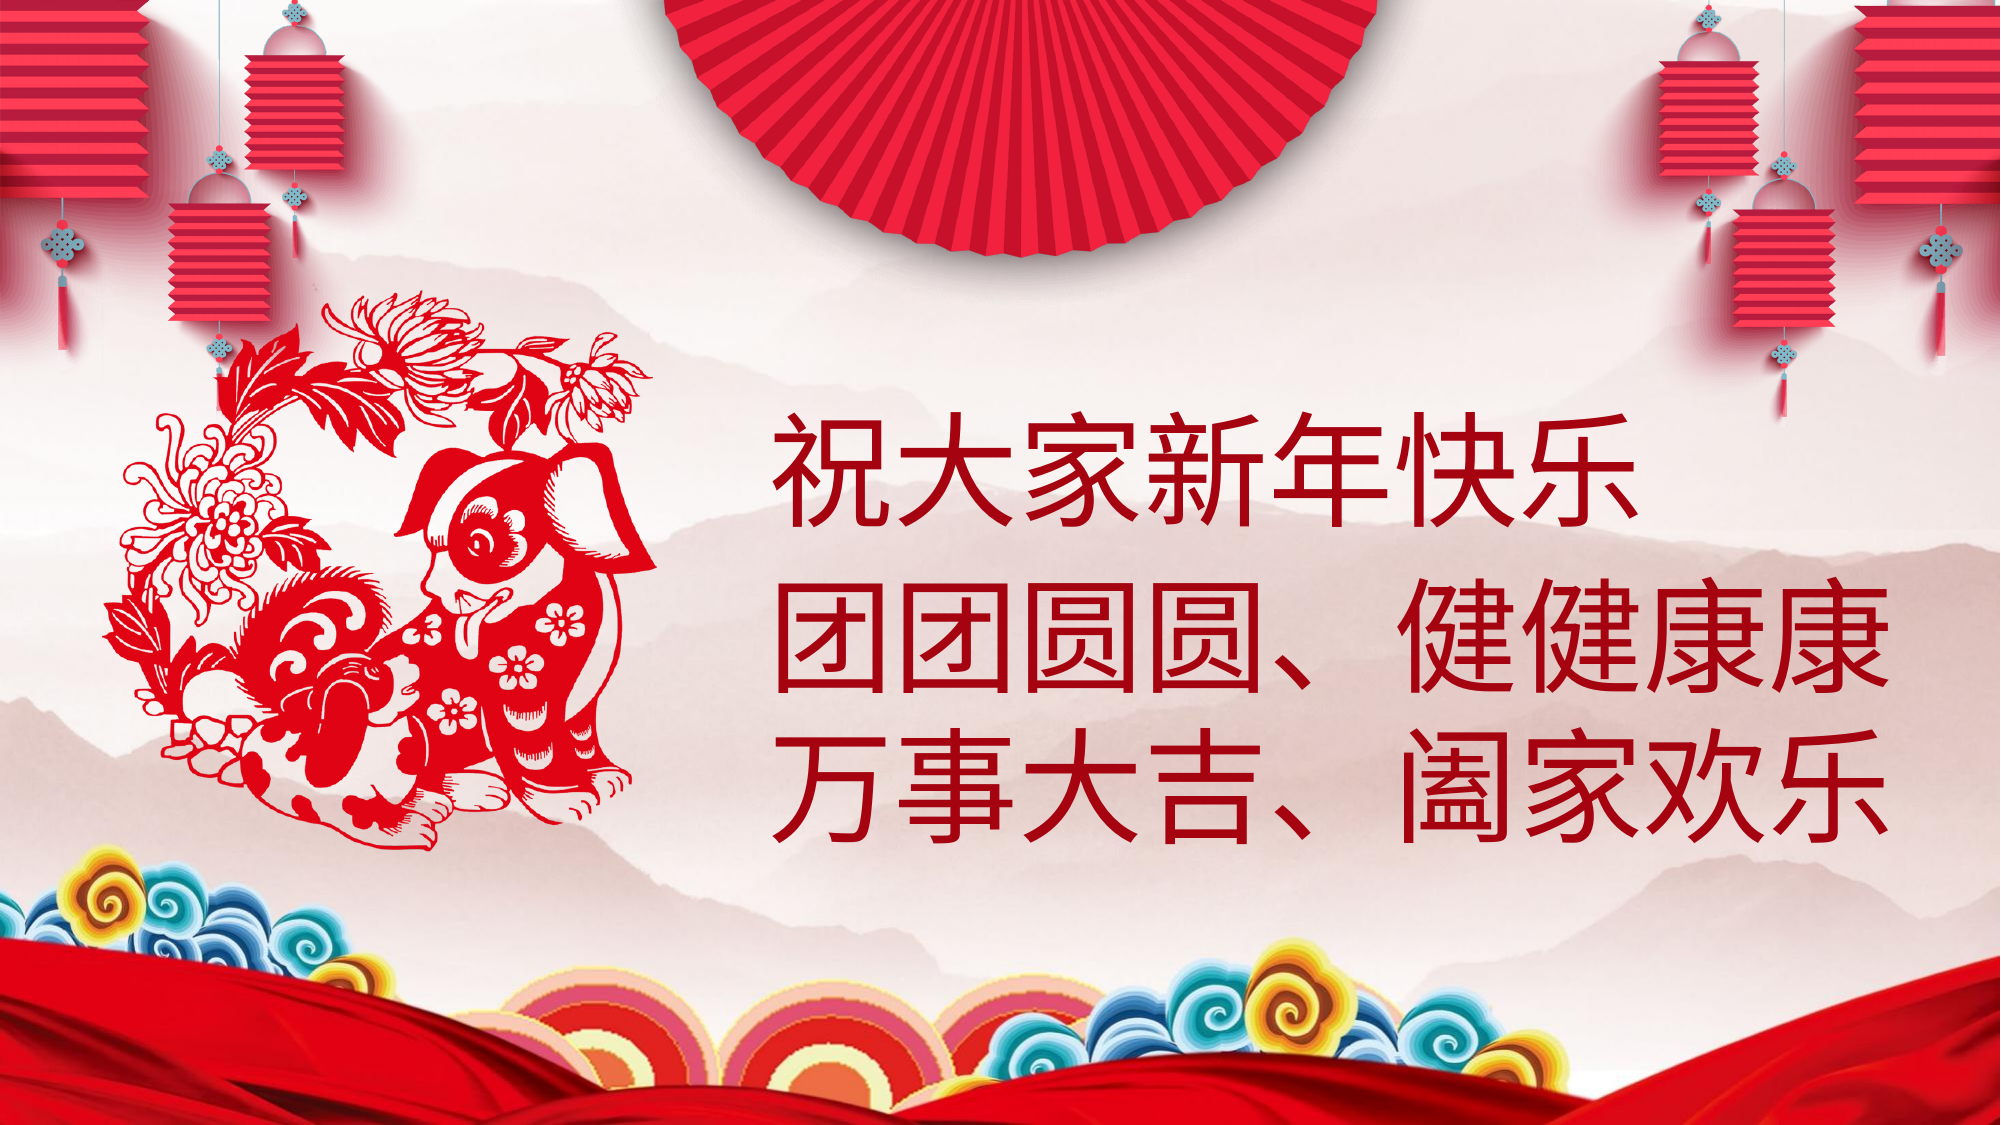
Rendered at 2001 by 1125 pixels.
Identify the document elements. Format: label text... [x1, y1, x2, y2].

text_box 祝大家新年快乐 [753, 384, 1844, 550]
text_box 团团圆圆、健健康康 万事大吉、阖家欢乐 [753, 551, 2000, 867]
picture [0, 0, 2000, 1125]
